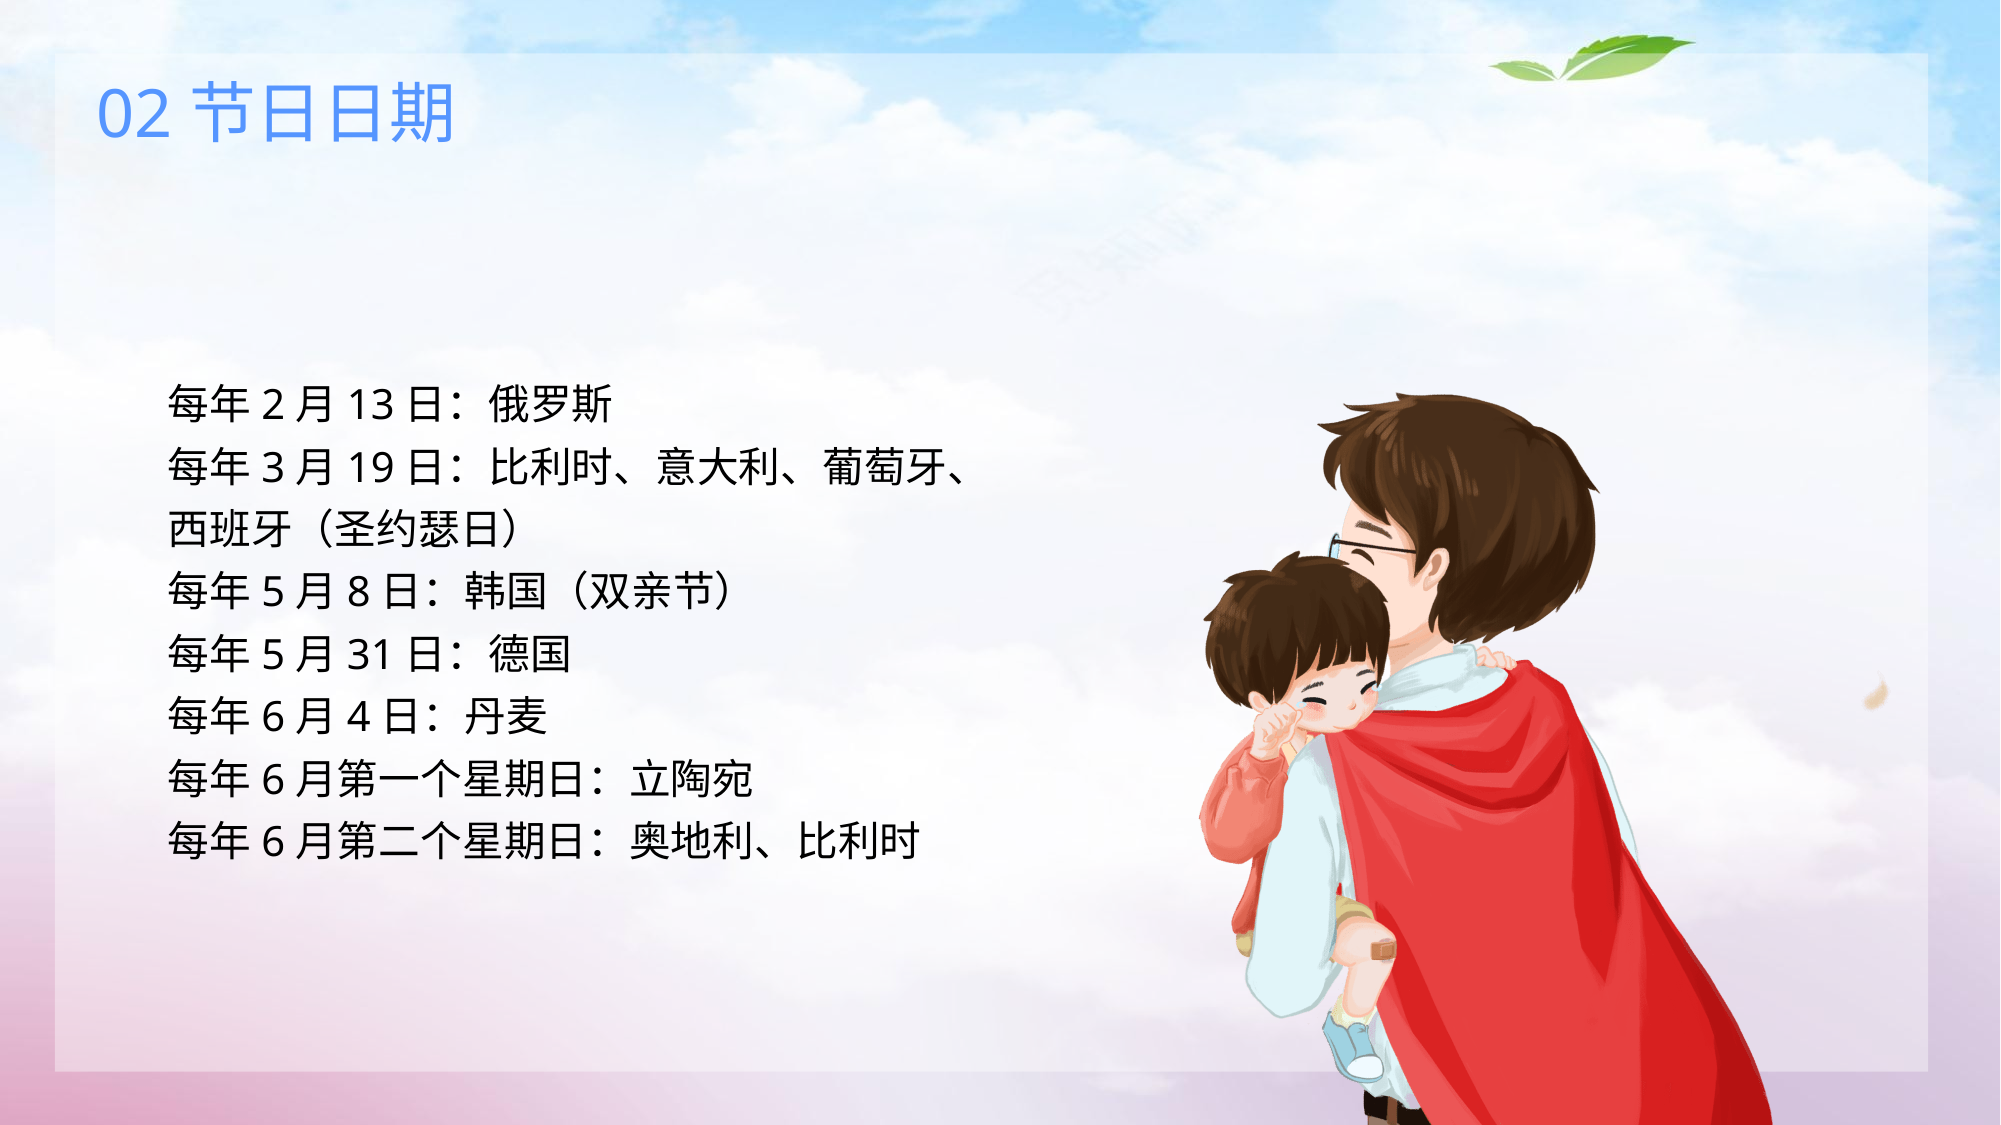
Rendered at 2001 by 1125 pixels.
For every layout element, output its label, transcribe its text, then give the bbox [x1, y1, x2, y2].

text_box [54, 52, 1929, 1073]
text_box 02节日日期 [81, 63, 471, 159]
text_box 每年2月13日：俄罗斯 每年3月19日：比利时、意大利、葡萄牙、西班牙（圣约瑟日） 每年5月8日：韩国（双亲节） 每年5月31日：德国 每年6月4日：丹麦 每年6月第一个星期日：立陶宛 每年6月第二个星期日：奥地利、比利时 [152, 357, 985, 873]
picture [0, 0, 2001, 1125]
